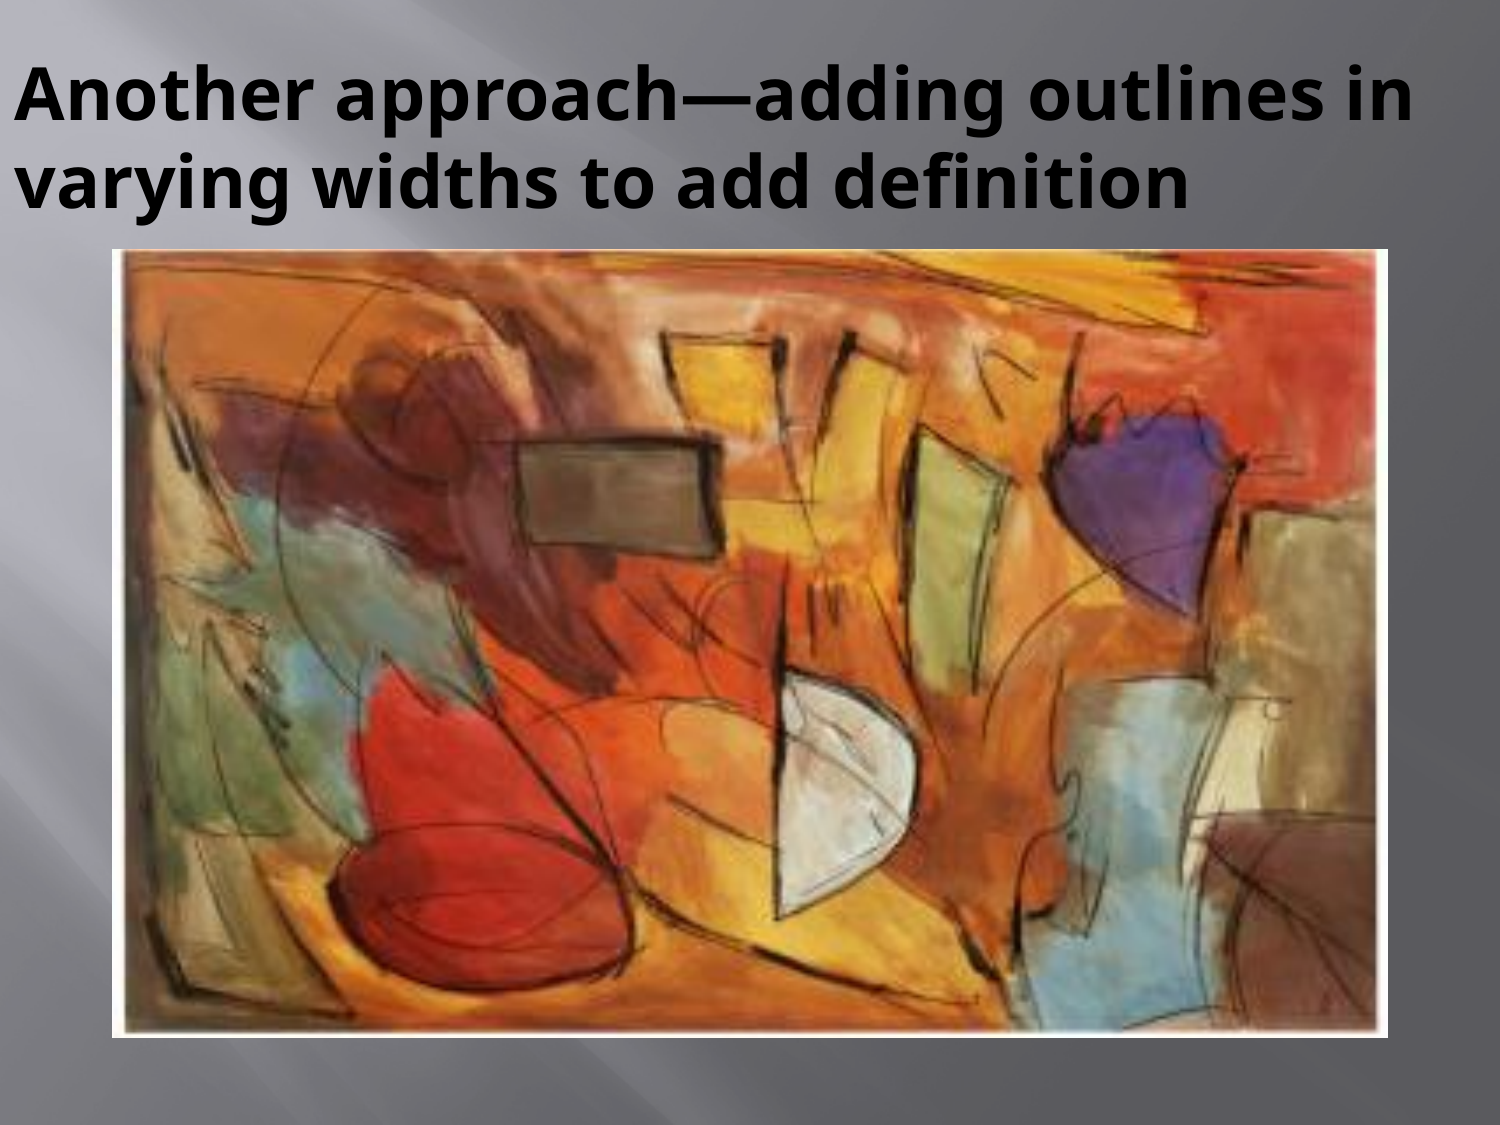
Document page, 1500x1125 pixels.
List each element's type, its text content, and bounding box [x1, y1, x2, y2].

picture [112, 249, 1388, 1038]
title Another approach—adding outlines in varying widths to add definition [0, 37, 1500, 233]
